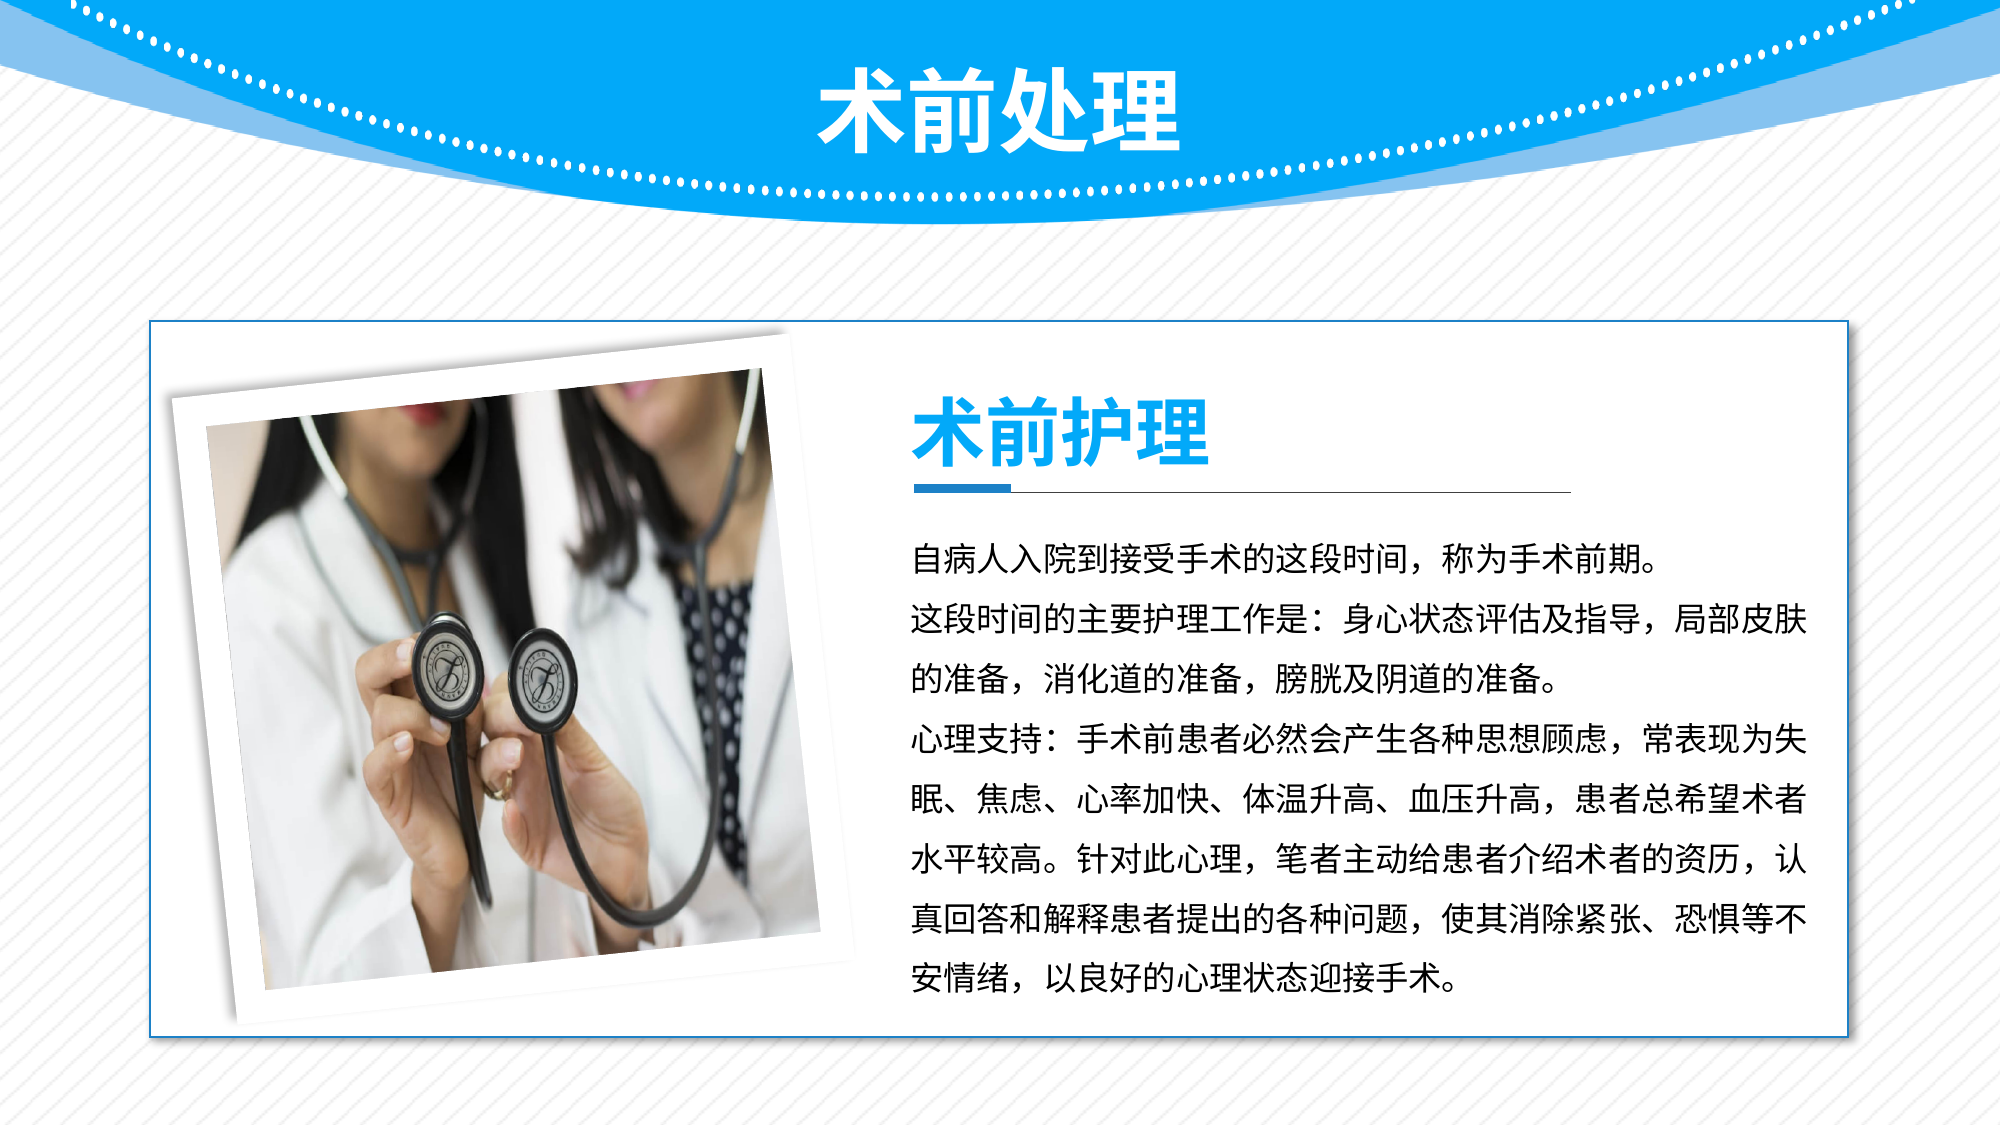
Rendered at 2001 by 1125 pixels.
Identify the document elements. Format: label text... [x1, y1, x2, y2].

picture [232, 70, 238, 78]
picture [1031, 191, 1037, 199]
picture [178, 49, 184, 57]
picture [1773, 46, 1778, 54]
picture [692, 180, 698, 188]
picture [664, 176, 669, 184]
picture [1882, 6, 1888, 14]
picture [819, 190, 825, 198]
picture [370, 116, 376, 124]
picture [164, 43, 170, 51]
picture [1454, 135, 1459, 143]
picture [1257, 170, 1263, 178]
picture [1537, 115, 1543, 124]
picture [1551, 112, 1557, 120]
picture [1814, 31, 1819, 39]
picture [1662, 81, 1668, 89]
picture [1869, 11, 1874, 19]
picture [287, 90, 293, 98]
picture [328, 103, 334, 111]
picture [315, 99, 320, 107]
picture [1510, 122, 1515, 131]
picture [1271, 168, 1277, 176]
picture [151, 37, 156, 45]
picture [1215, 175, 1220, 184]
picture [110, 19, 116, 27]
picture [0, 0, 2001, 1125]
picture [1073, 188, 1079, 197]
picture [890, 193, 895, 201]
picture [301, 94, 306, 103]
picture [565, 161, 571, 169]
picture [1116, 185, 1121, 193]
picture [219, 65, 225, 73]
picture [191, 54, 197, 62]
picture [1579, 105, 1585, 113]
picture [137, 31, 143, 39]
picture [481, 145, 487, 152]
picture [876, 192, 881, 200]
picture [1439, 138, 1445, 146]
picture [246, 75, 252, 83]
picture [1482, 129, 1487, 137]
picture [425, 131, 431, 139]
picture [1786, 41, 1792, 49]
picture [1731, 60, 1737, 68]
picture [649, 174, 655, 183]
picture [1607, 97, 1613, 105]
picture [748, 185, 754, 193]
picture [579, 164, 585, 172]
picture [1841, 21, 1847, 30]
picture [1369, 152, 1375, 160]
picture [1468, 132, 1473, 140]
picture [523, 153, 529, 161]
picture [635, 172, 641, 181]
picture [861, 192, 867, 200]
picture [1342, 157, 1347, 165]
picture [1356, 154, 1361, 163]
picture [777, 187, 782, 196]
picture [1565, 108, 1571, 117]
picture [622, 170, 627, 179]
picture [1635, 89, 1640, 97]
picture [989, 192, 994, 200]
text_box 术前处理 [800, 46, 1198, 172]
picture [734, 184, 740, 192]
picture [1059, 189, 1065, 197]
picture [1102, 186, 1107, 195]
picture [1690, 73, 1695, 81]
picture [763, 186, 768, 195]
picture [1186, 179, 1192, 187]
picture [1495, 125, 1501, 134]
picture [398, 123, 403, 132]
picture [1704, 68, 1710, 77]
picture [918, 193, 924, 201]
picture [1827, 26, 1833, 34]
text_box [149, 320, 1849, 1038]
picture [84, 7, 89, 15]
picture [1523, 119, 1529, 127]
picture [1397, 147, 1403, 155]
picture [706, 181, 712, 190]
picture [551, 159, 557, 167]
picture [607, 168, 613, 177]
picture [453, 138, 459, 146]
picture [1896, 0, 1901, 8]
picture [205, 60, 211, 68]
picture [356, 112, 362, 120]
picture [947, 193, 952, 201]
picture [805, 190, 811, 197]
picture [833, 191, 839, 199]
picture [960, 193, 966, 201]
picture [495, 147, 501, 156]
picture [1158, 182, 1164, 190]
picture [1299, 164, 1305, 171]
picture [384, 120, 389, 128]
picture [593, 166, 599, 174]
picture [509, 151, 515, 159]
picture [1593, 101, 1599, 109]
picture [124, 25, 129, 34]
picture [1800, 36, 1806, 44]
picture [1088, 187, 1093, 196]
picture [720, 183, 726, 191]
picture [1411, 144, 1417, 152]
picture [791, 188, 796, 197]
picture [847, 191, 853, 199]
picture [1285, 166, 1291, 174]
picture [260, 80, 265, 88]
picture [1173, 180, 1178, 188]
picture [904, 193, 909, 201]
picture [1003, 192, 1008, 200]
picture [932, 193, 937, 201]
picture [1243, 172, 1249, 180]
picture [1383, 149, 1389, 157]
picture [1229, 173, 1235, 182]
picture [412, 127, 417, 135]
picture [273, 85, 279, 93]
picture [1745, 55, 1751, 63]
picture [1621, 93, 1626, 101]
picture [975, 192, 980, 201]
picture [1649, 85, 1654, 93]
picture [97, 13, 103, 21]
picture [467, 141, 473, 149]
picture [1017, 191, 1023, 199]
picture [537, 156, 543, 164]
picture [342, 108, 348, 116]
picture [1201, 177, 1206, 185]
picture [1144, 183, 1150, 191]
picture [1717, 64, 1723, 73]
picture [1426, 141, 1431, 149]
picture [1130, 184, 1136, 192]
picture [1855, 16, 1860, 24]
picture [1313, 162, 1319, 170]
picture [678, 178, 683, 186]
picture [1759, 50, 1764, 59]
picture [1045, 190, 1051, 198]
picture [440, 134, 445, 143]
picture [1676, 77, 1682, 85]
